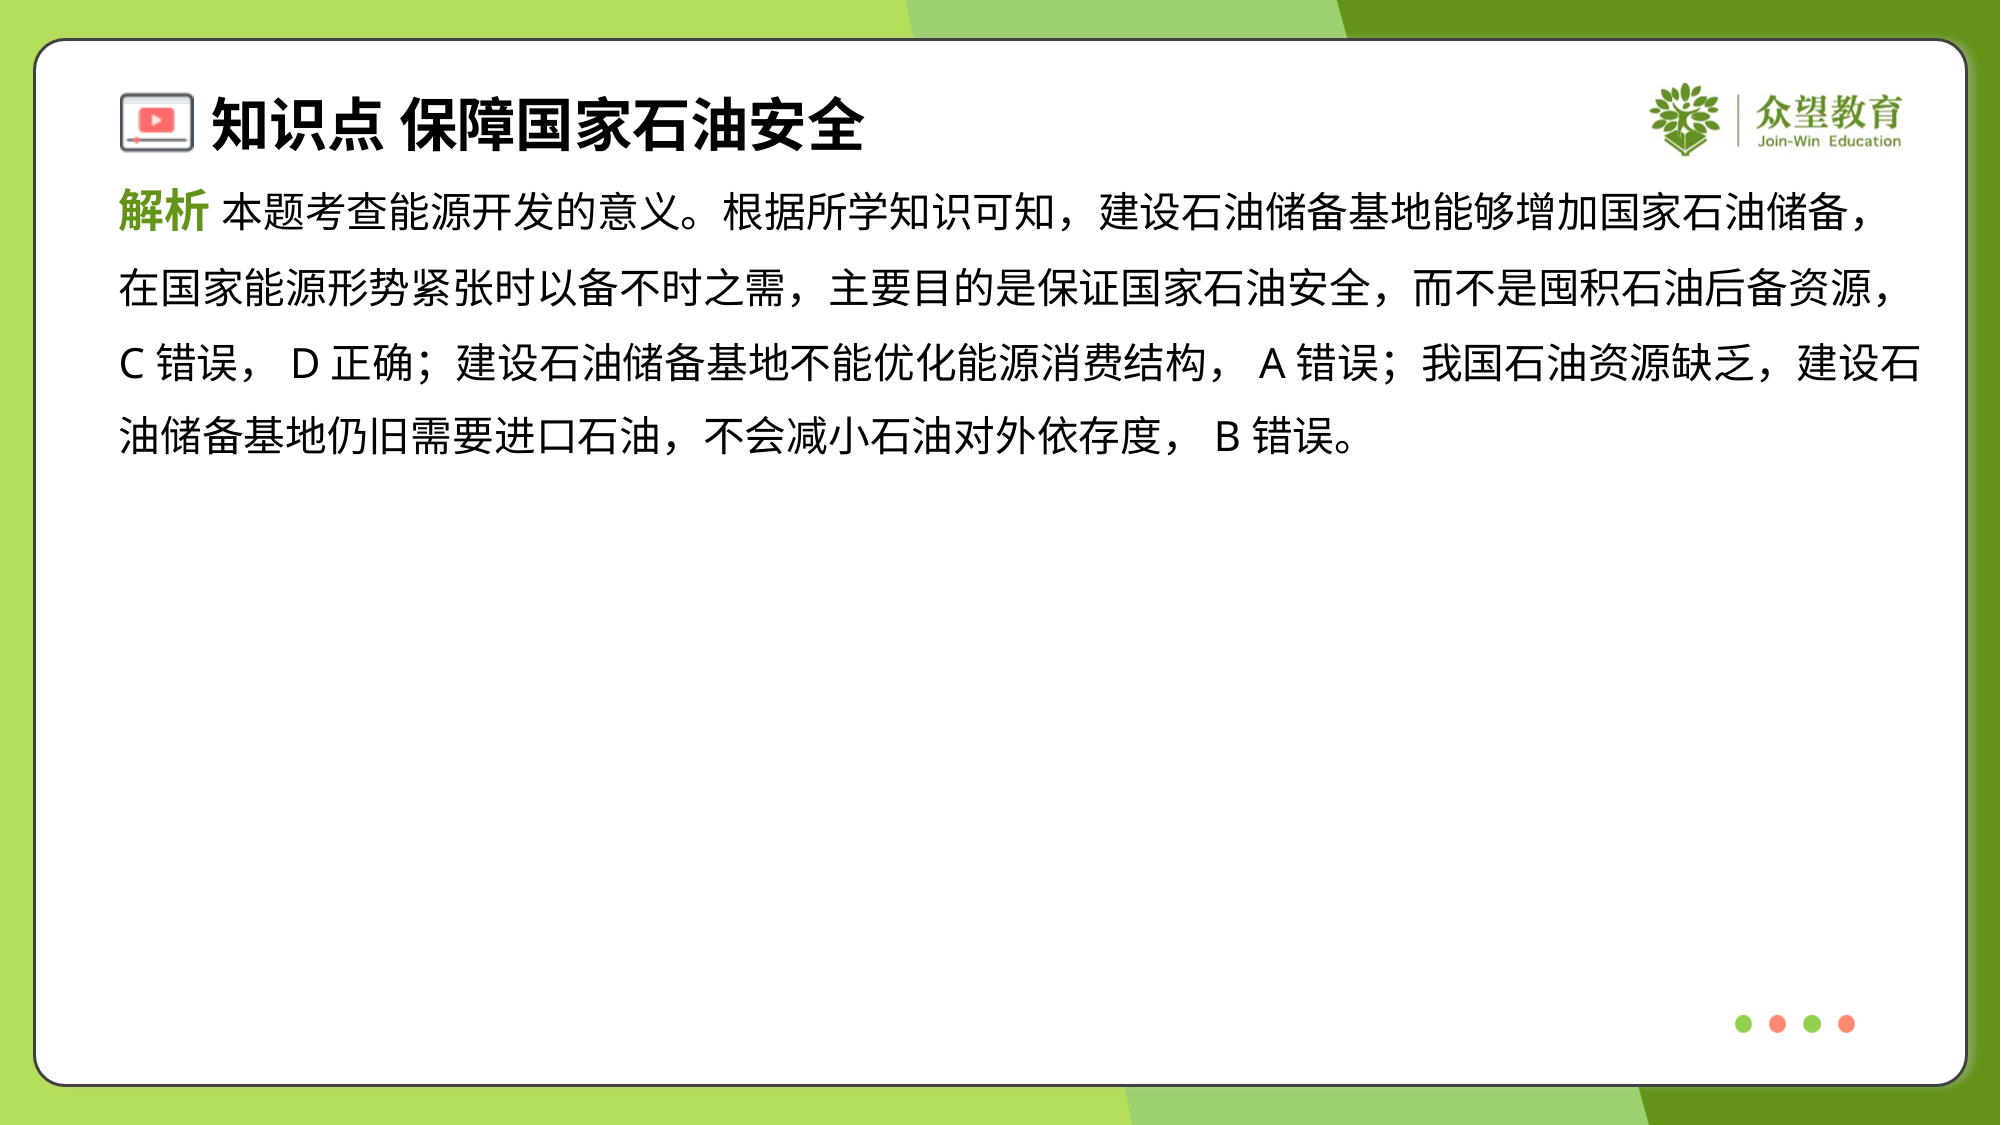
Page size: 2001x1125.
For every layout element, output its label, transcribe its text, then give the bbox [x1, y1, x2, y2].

text_box 解析 本题考查能源开发的意义。根据所学知识可知，建设石油储备基地能够增加国家石油储备， 在国家能源形势紧张时以备不时之需，主要目的是保证国家石油安全，而不是囤积石油后备资源， C错误，D正确；建设石油储备基地不能优化能源消费结构，A错误；我国石油资源缺乏，建设石 油储备基地仍旧需要进口石油，不会减小石油对外依存度，B错误。 [118, 159, 1883, 452]
picture [0, 0, 2000, 1125]
